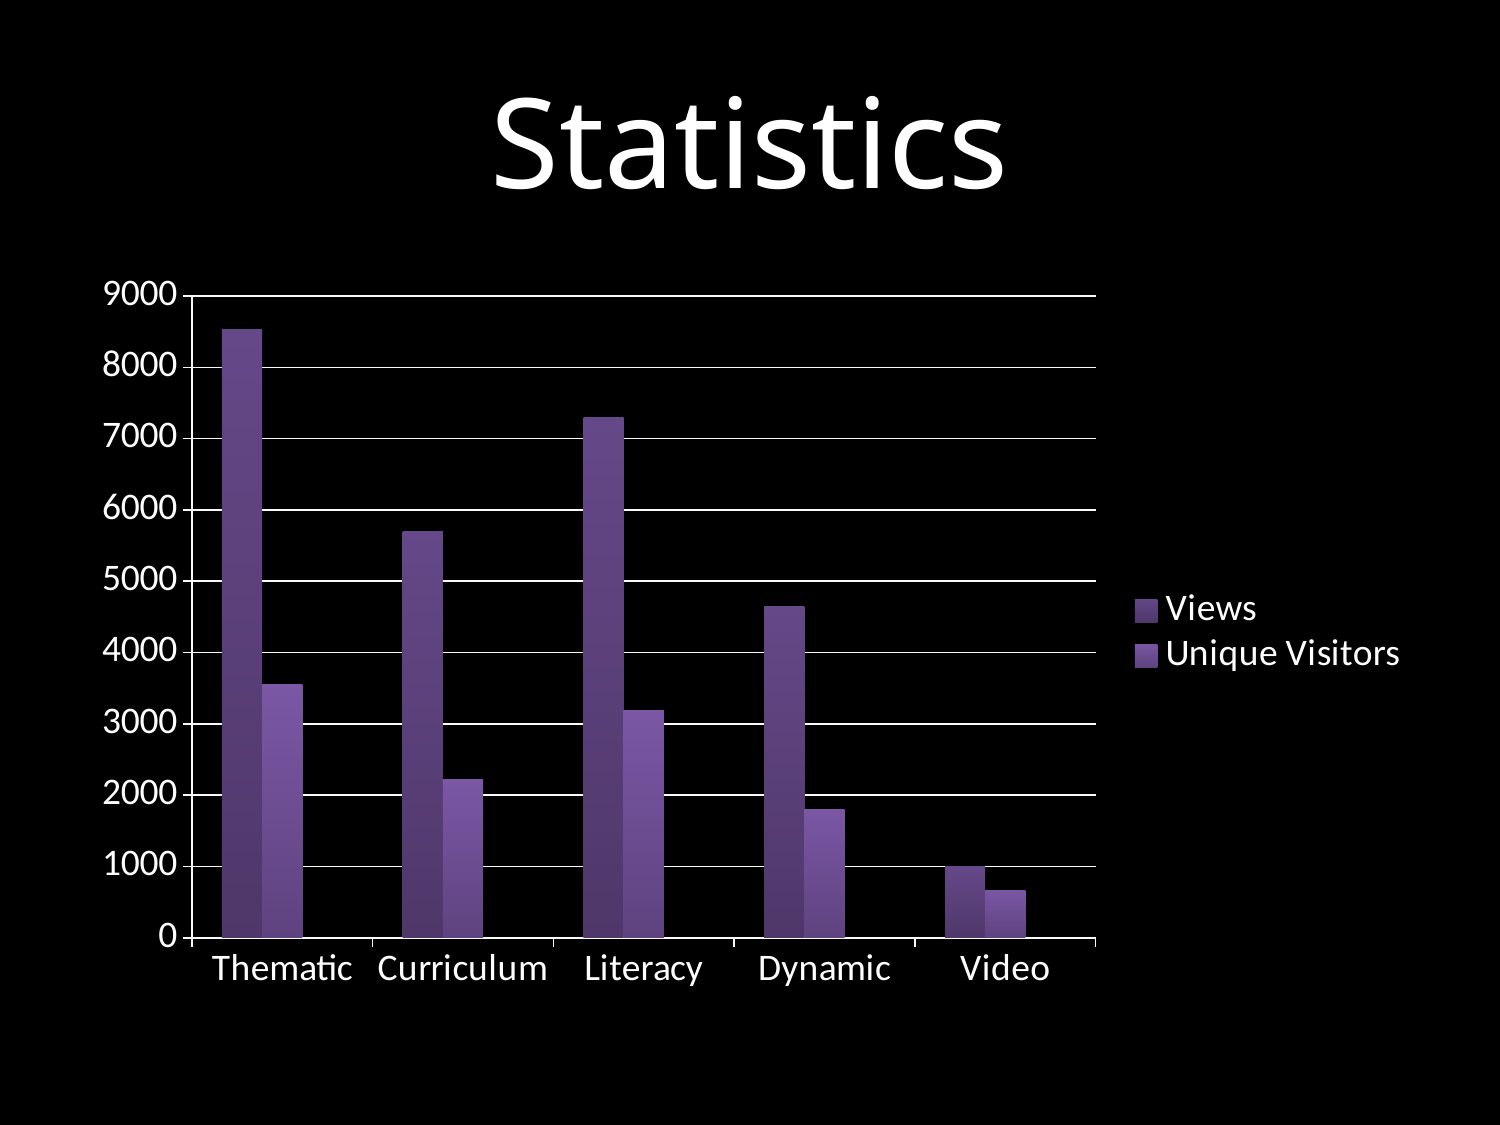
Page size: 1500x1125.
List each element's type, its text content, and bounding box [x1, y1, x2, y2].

title Statistics [75, 45, 1425, 233]
chart [74, 262, 1426, 1006]
